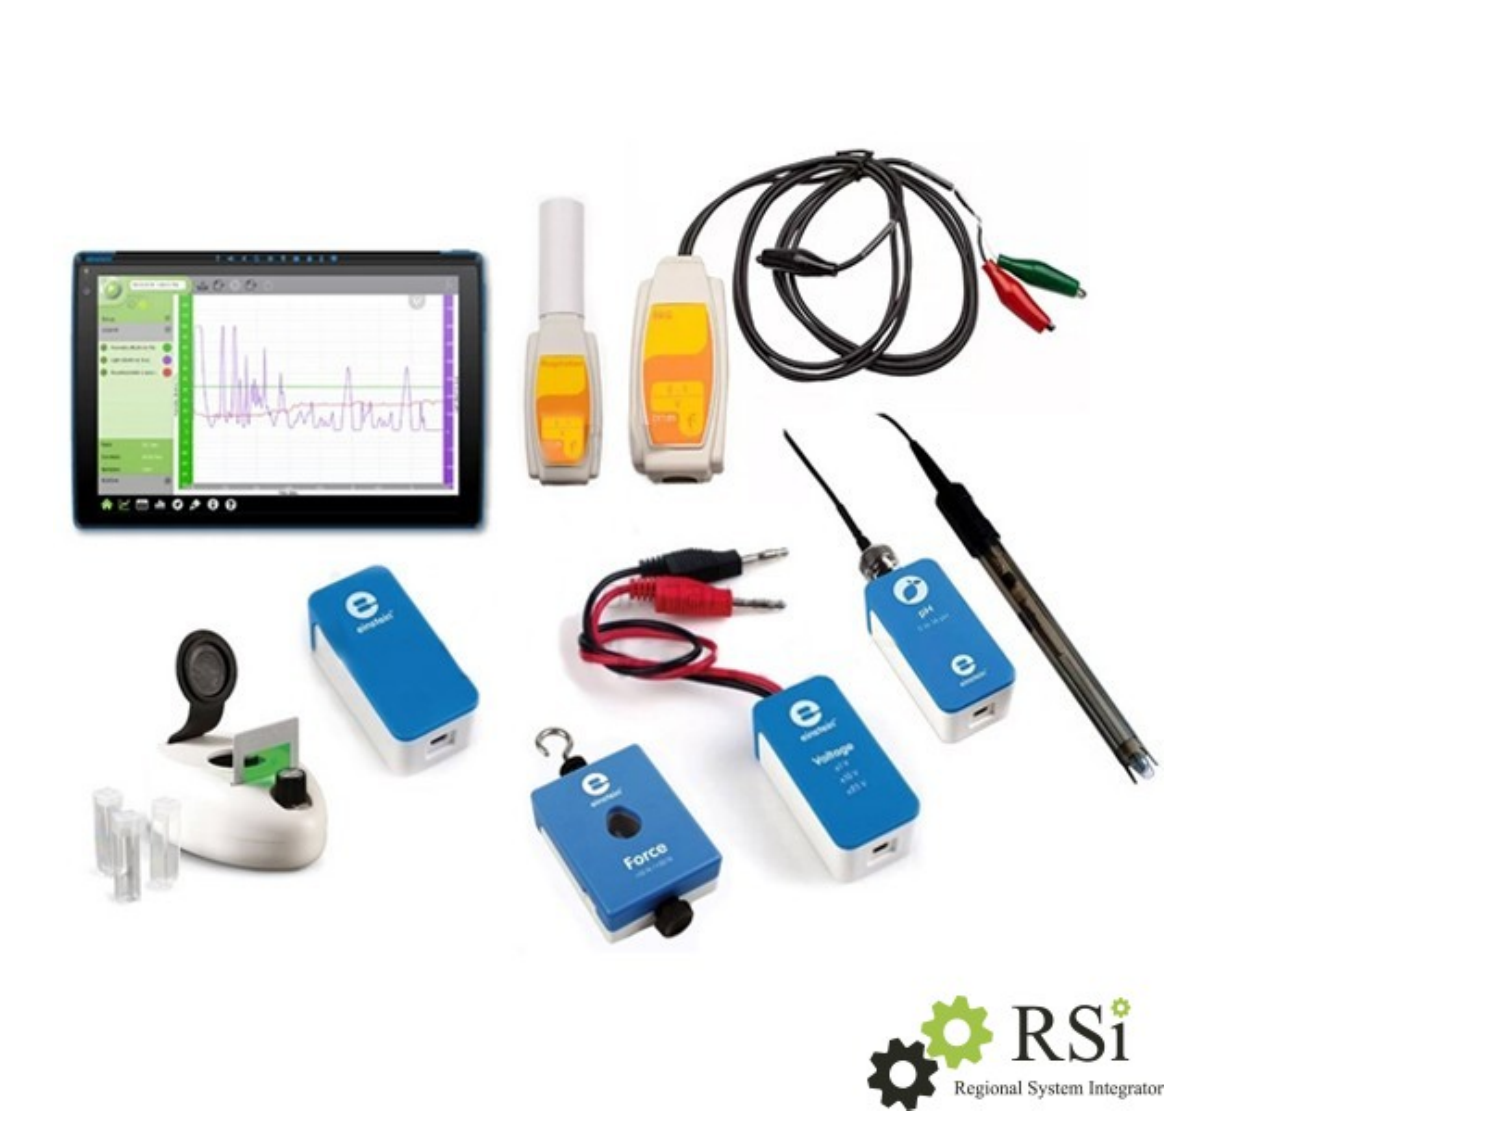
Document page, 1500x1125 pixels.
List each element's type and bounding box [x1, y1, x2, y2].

picture [52, 0, 1164, 1111]
